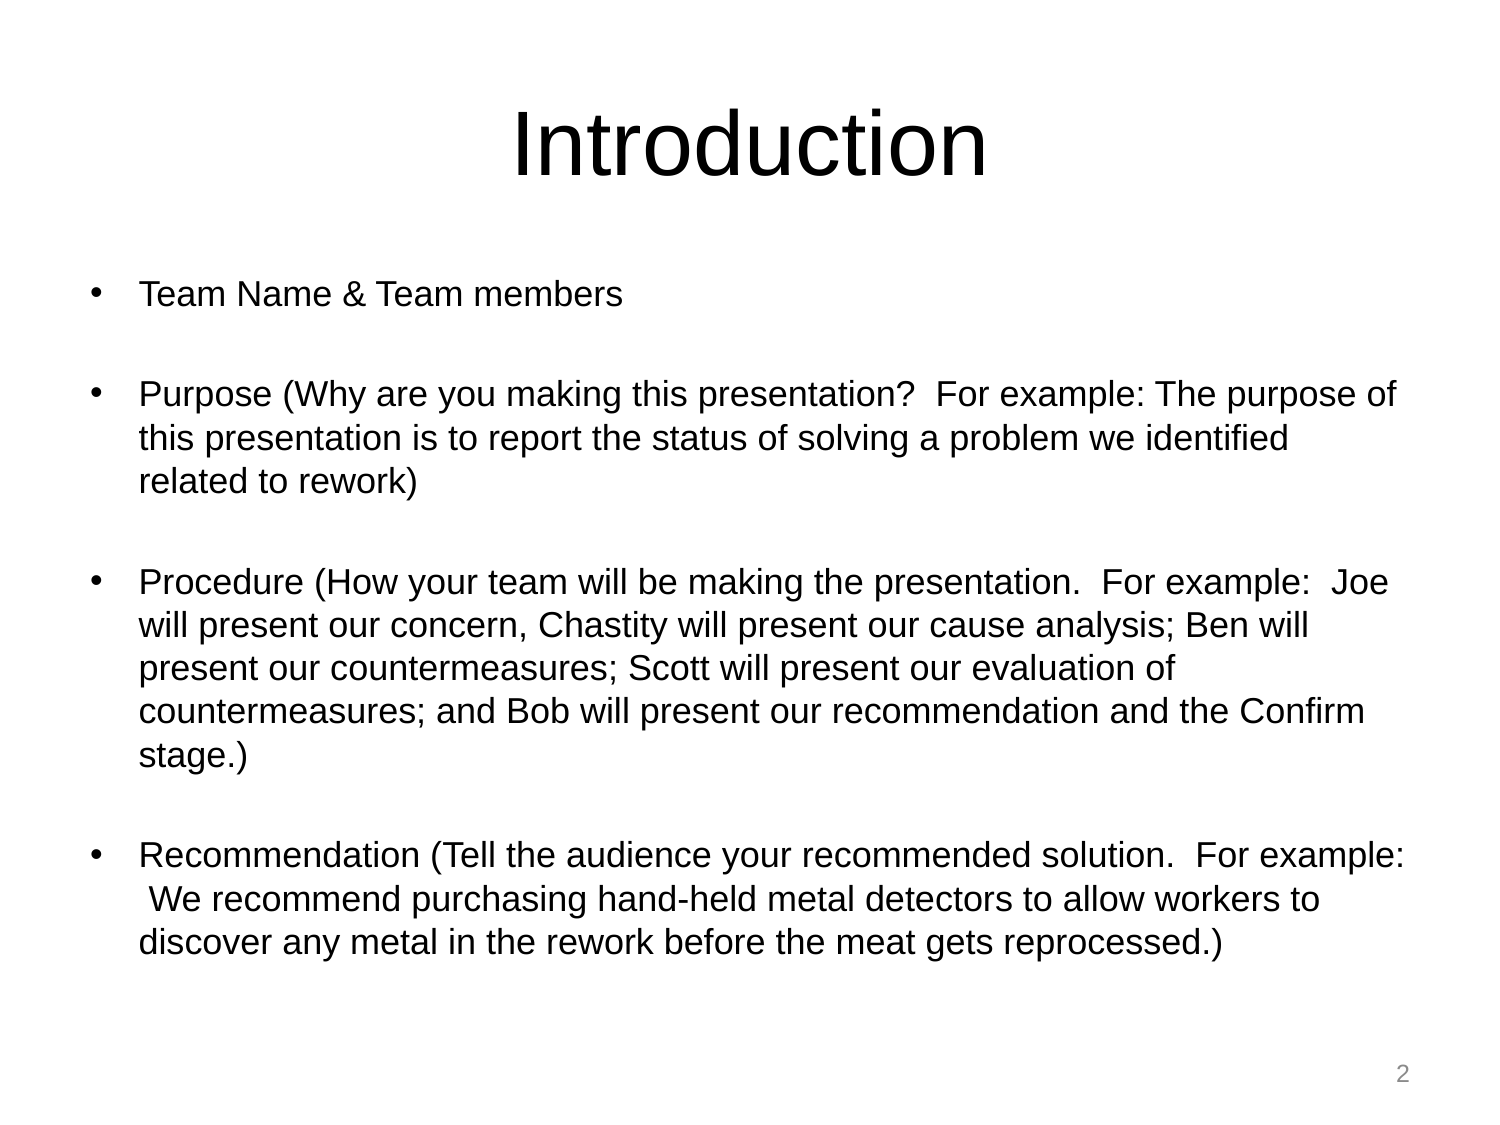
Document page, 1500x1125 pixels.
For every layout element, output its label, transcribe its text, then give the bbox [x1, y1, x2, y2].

slide_number 2 [1074, 1042, 1425, 1103]
list Team Name & Team members Purpose (Why are you making this presentation? For example: The purpose of this presentation is to report the status of solving a problem we identified related to rework) Procedure (How your team will be making the presentation. For example: Joe will present our concern, Chastity will present our cause analysis; Ben will present our countermeasures; Scott will present our evaluation of countermeasures; and Bob will present our recommendation and the Confirm stage.) Recommendation (Tell the audience your recommended solution. For example: We recommend purchasing hand-held metal detectors to allow workers to discover any metal in the rework before the meat gets reprocessed.) [75, 262, 1425, 1005]
title Introduction [75, 45, 1425, 233]
